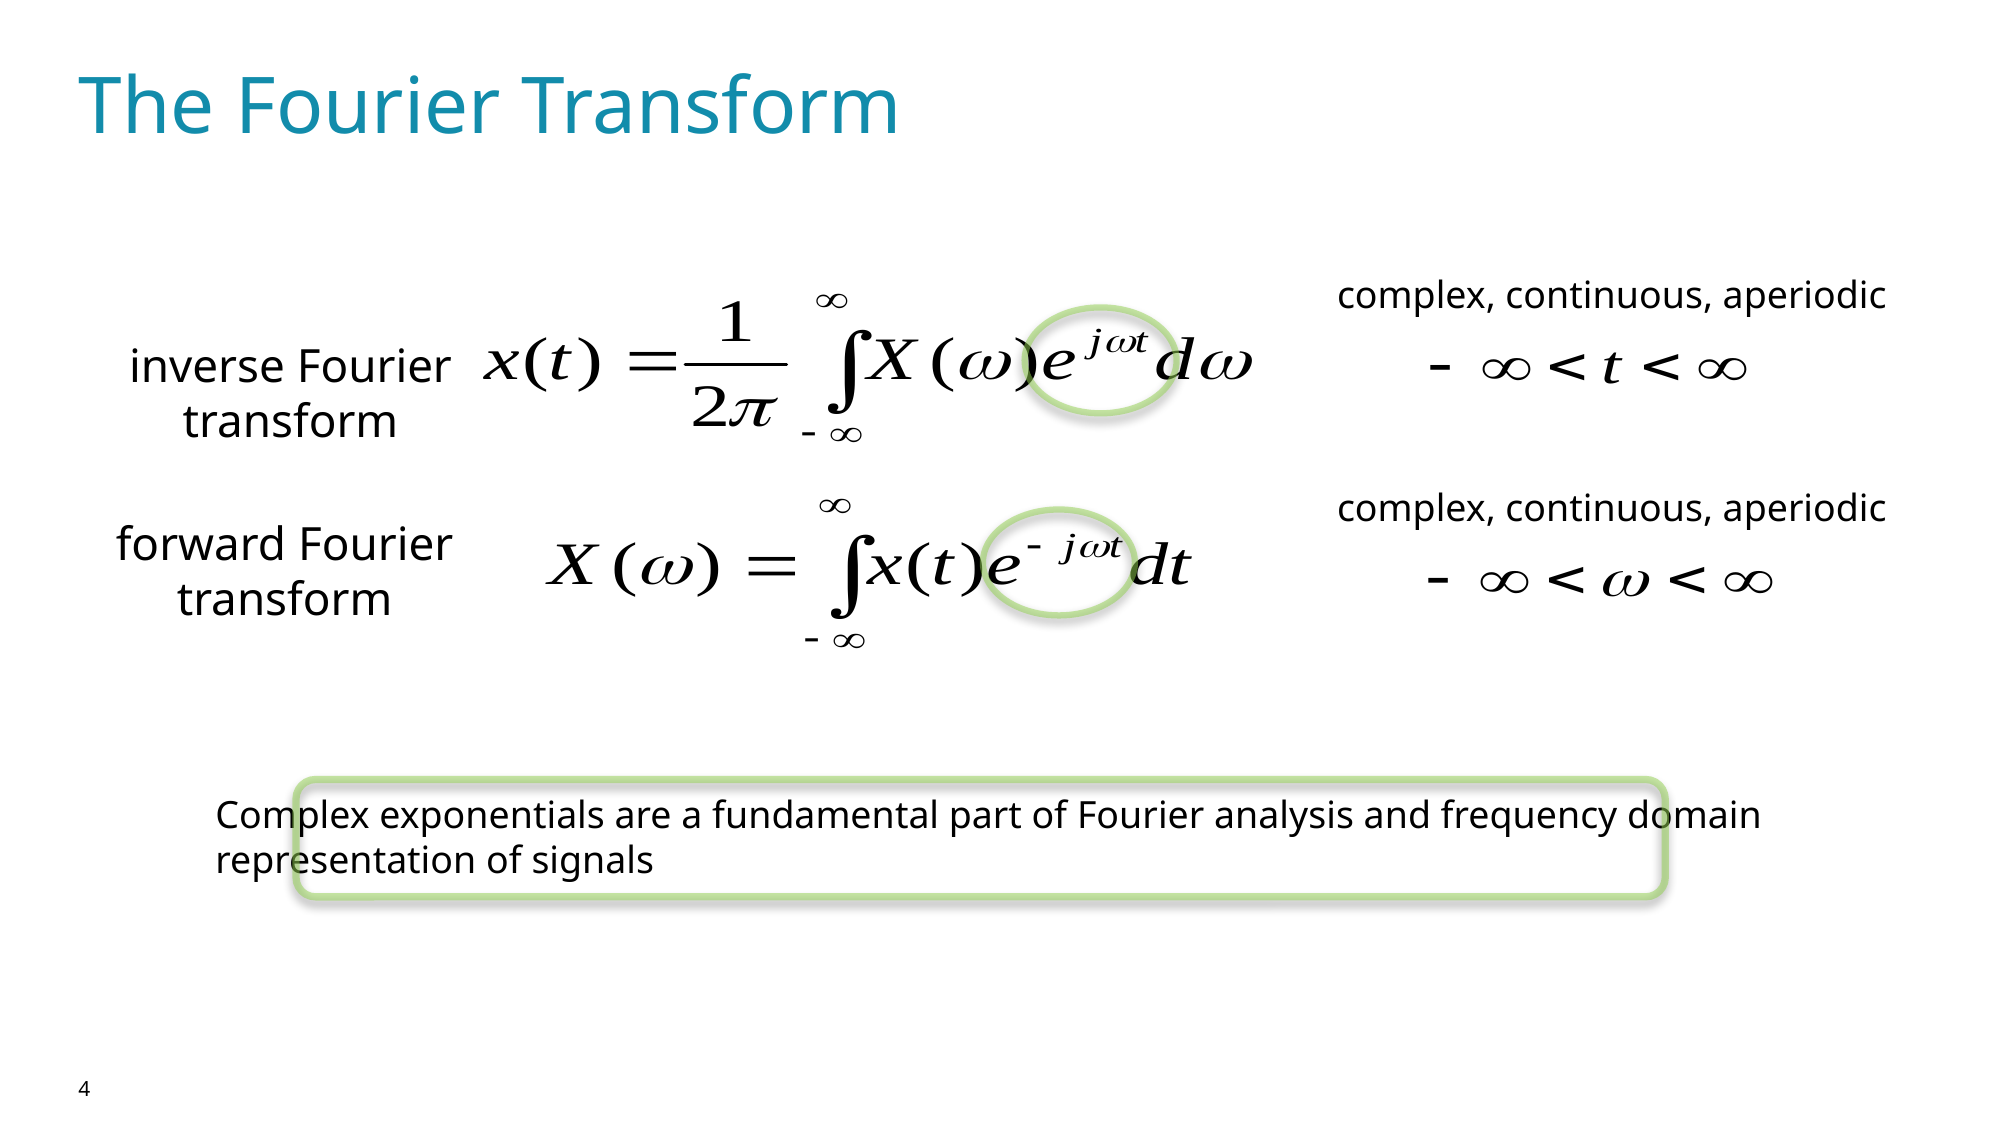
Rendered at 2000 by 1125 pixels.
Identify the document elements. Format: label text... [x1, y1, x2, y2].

text_box Complex exponentials are a fundamental part of Fourier analysis and frequency domain representation of signals [200, 784, 288, 889]
text_box complex, continuous, aperiodic [1672, 476, 1902, 536]
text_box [1672, 343, 1761, 398]
text_box forward Fourier transform [101, 506, 288, 632]
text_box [295, 307, 1666, 898]
title The Fourier Transform [78, 55, 1910, 150]
text_box complex, continuous, aperiodic [1322, 263, 1902, 324]
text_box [1672, 560, 1783, 611]
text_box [468, 269, 1272, 306]
text_box inverse Fourier transform [114, 329, 288, 455]
text_box Complex exponentials are a fundamental part of Fourier analysis and frequency domain representation of signals [1672, 784, 1779, 889]
